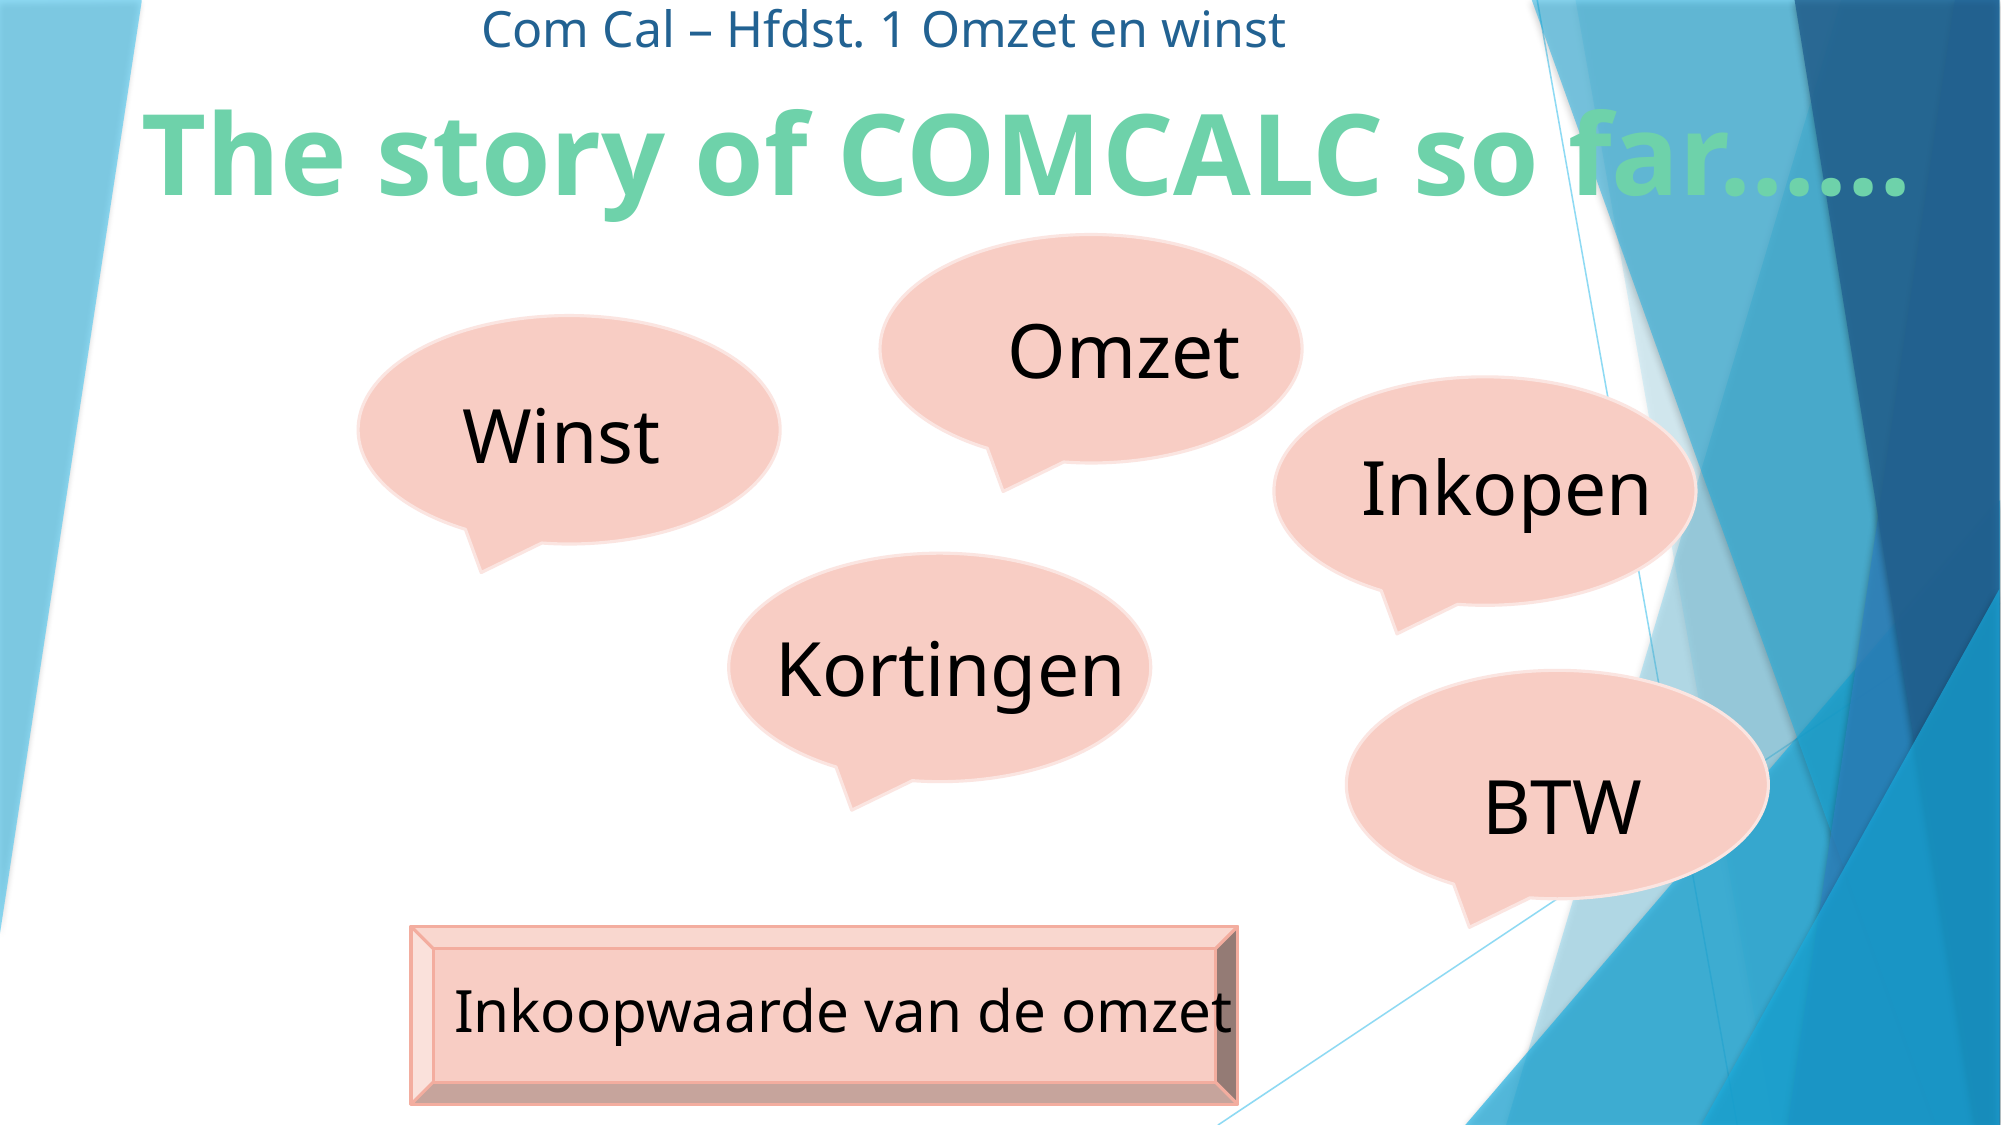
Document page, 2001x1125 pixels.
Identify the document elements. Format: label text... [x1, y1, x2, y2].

text_box [878, 232, 1304, 493]
text_box [409, 925, 1239, 1106]
text_box The story of COMCALC so far…… [126, 75, 1929, 226]
text_box Com Cal – Hfdst. 1 Omzet en winst [0, 0, 1769, 66]
text_box Kortingen [760, 614, 1166, 720]
text_box [356, 313, 782, 574]
text_box Inkopen [1346, 433, 1694, 539]
text_box [727, 551, 1130, 812]
text_box Winst [447, 381, 691, 487]
text_box [1344, 668, 1770, 929]
text_box [1694, 469, 1698, 513]
text_box Omzet [992, 295, 1274, 401]
text_box BTW [1467, 752, 1749, 857]
text_box [1272, 375, 1679, 636]
text_box Inkoopwaarde van de omzet [439, 967, 1526, 1052]
